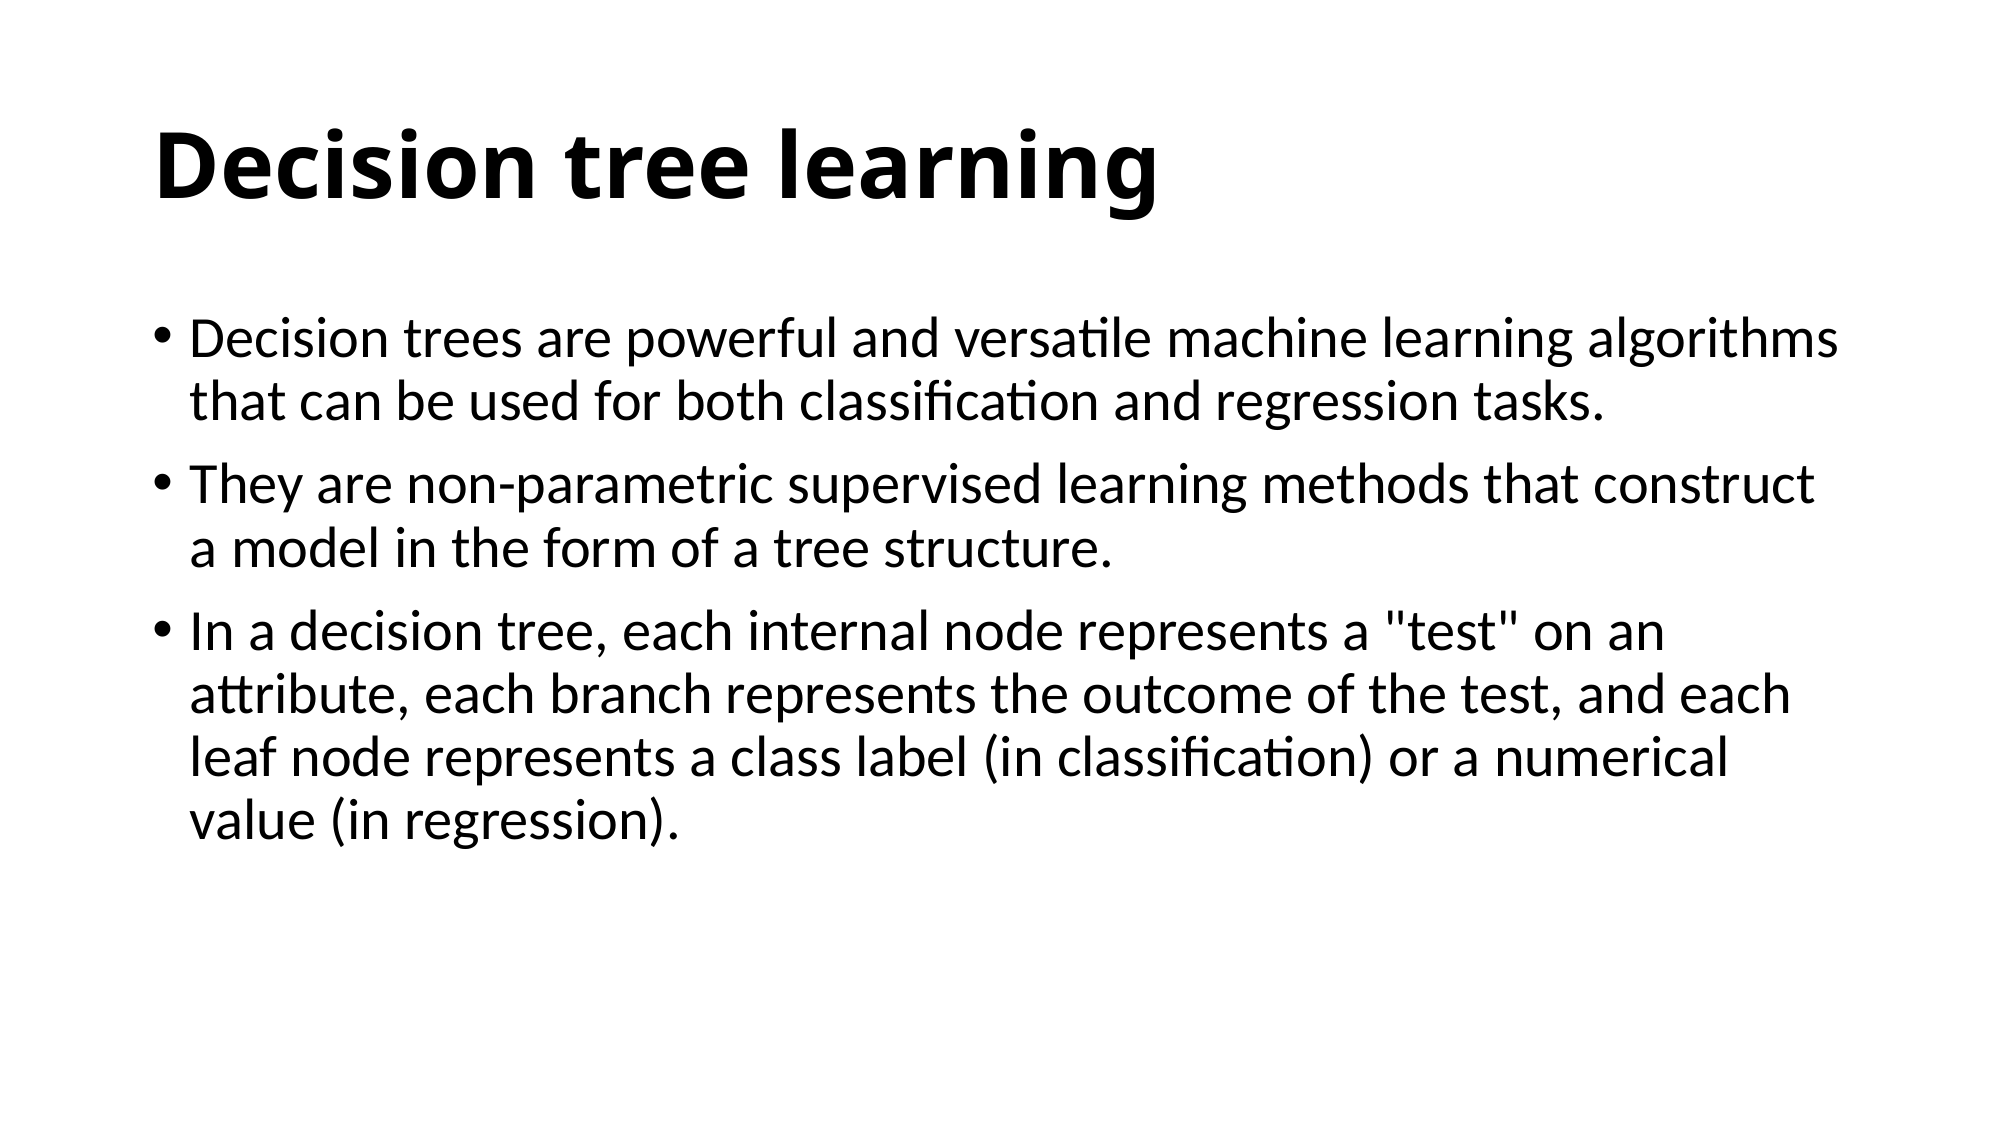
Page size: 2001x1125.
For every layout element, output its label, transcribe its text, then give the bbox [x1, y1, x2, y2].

title Decision tree learning [137, 59, 1863, 278]
list Decision trees are powerful and versatile machine learning algorithms that can be used for both classification and regression tasks. They are non-parametric supervised learning methods that construct a model in the form of a tree structure. In a decision tree, each internal node represents a "test" on an attribute, each branch represents the outcome of the test, and each leaf node represents a class label (in classification) or a numerical value (in regression). [137, 299, 1863, 1014]
